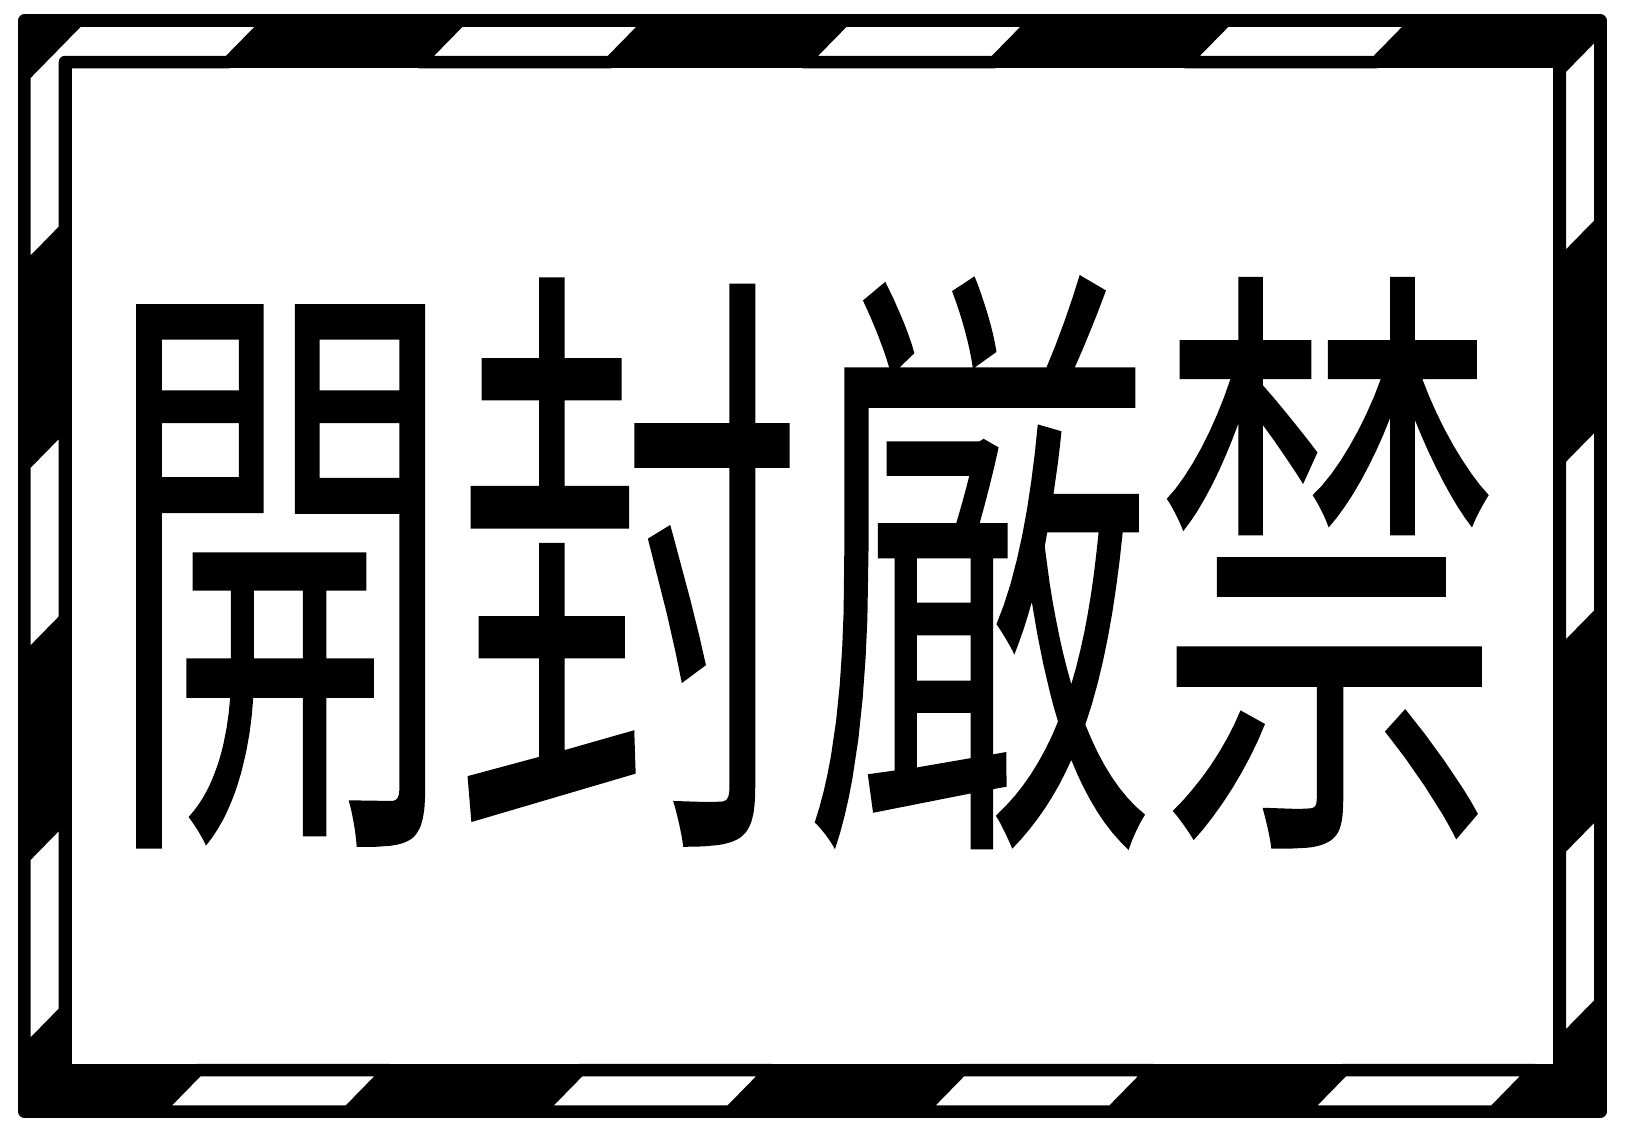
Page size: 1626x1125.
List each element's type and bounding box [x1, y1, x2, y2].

text_box [24, 20, 1601, 1112]
